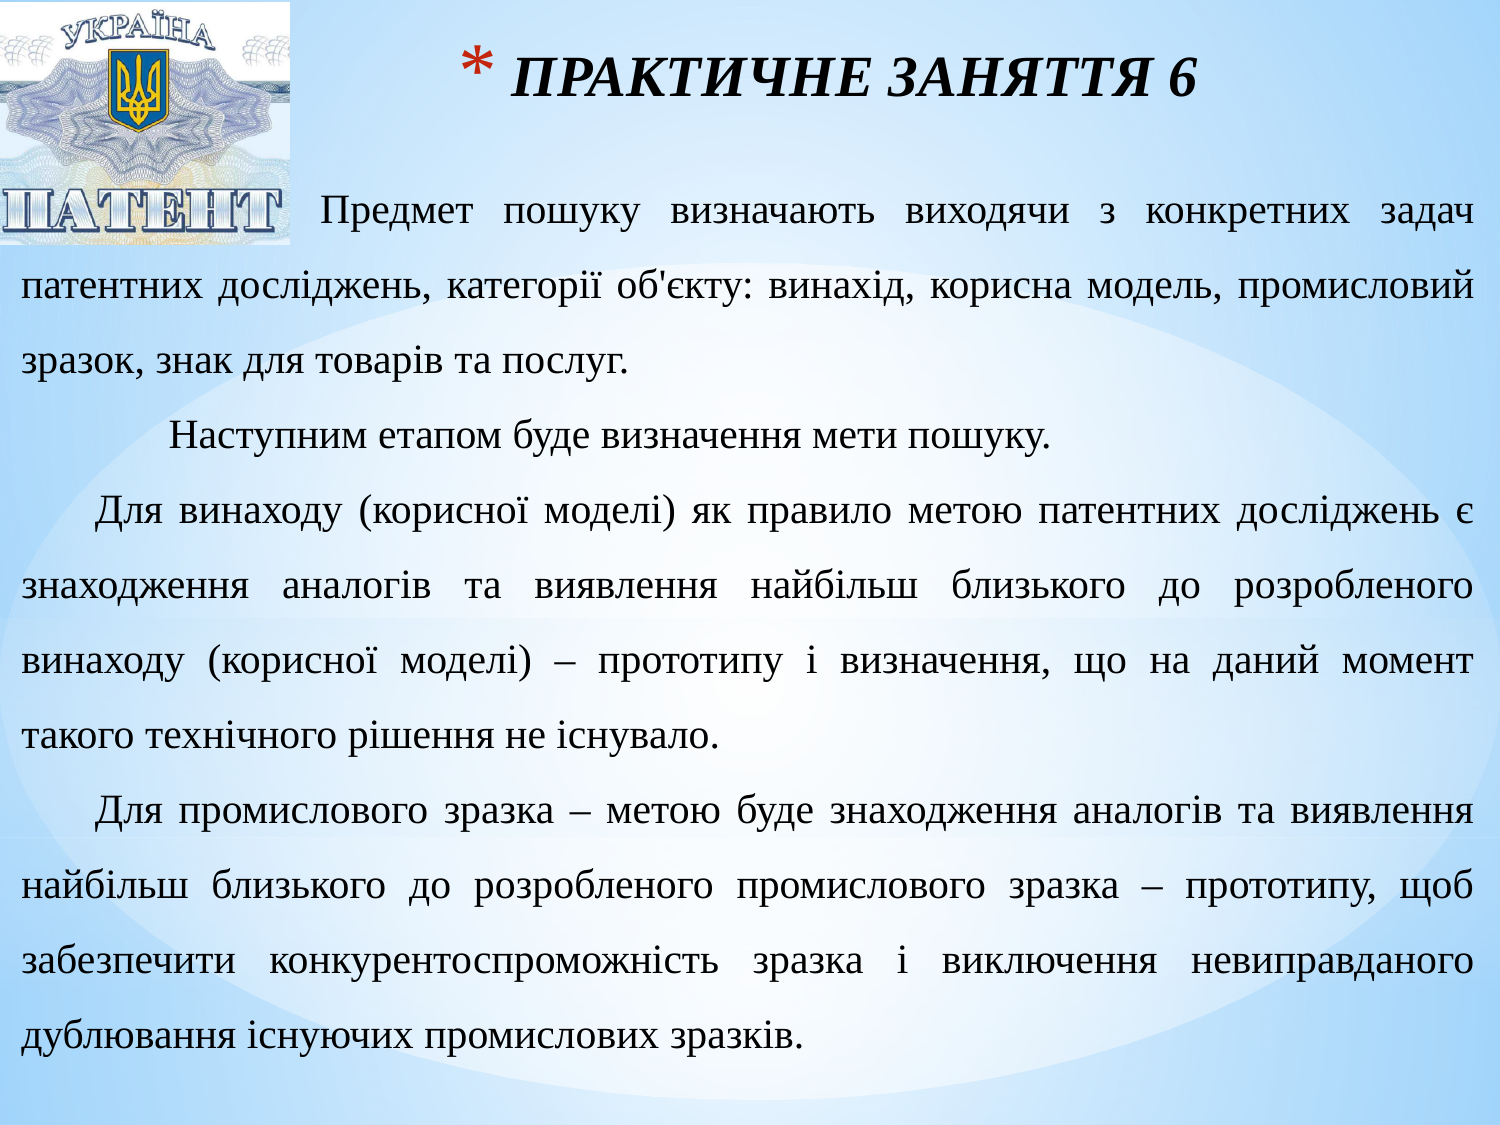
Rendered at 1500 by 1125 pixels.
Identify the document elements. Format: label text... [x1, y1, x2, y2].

picture [0, 2, 290, 245]
title ПРАКТИЧНЕ ЗАНЯТТЯ 6 [295, 30, 1427, 114]
text_box Предмет пошуку визначають виходячи з конкретних задач патентних досліджень, категорії об'єкту: винахід, корисна модель, промисловий зразок, знак для товарів та послуг. Наступним етапом буде визначення мети пошуку. Для винаходу (корисної моделі) як правило метою патентних досліджень є знаходження аналогів та виявлення найбільш близького до розробленого винаходу (корисної моделі) – прототипу і визначення, що на даний момент такого технічного рішення не існувало. Для промислового зразка – метою буде знаходження аналогів та виявлення найбільш близького до розробленого промислового зразка – прототипу, щоб забезпечити конкурентоспроможність зразка і виключення невиправданого дублювання існуючих промислових зразків. [0, 149, 1500, 1065]
